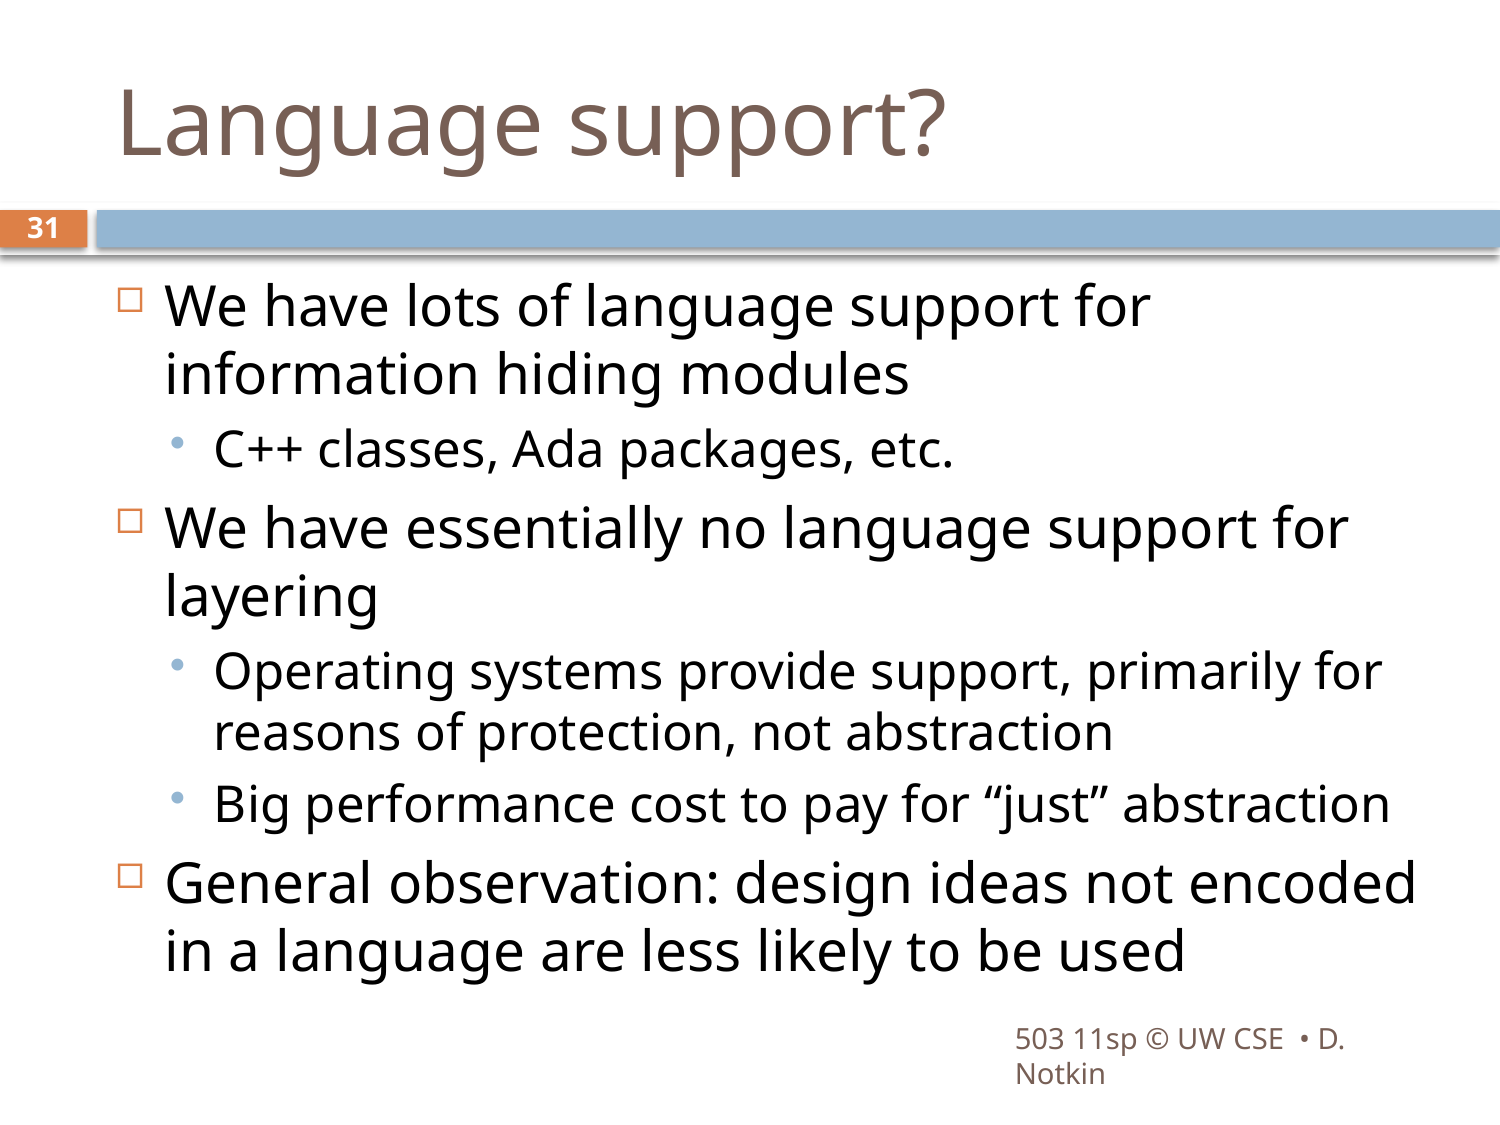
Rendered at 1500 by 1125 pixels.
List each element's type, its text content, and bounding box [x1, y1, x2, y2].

slide_number 31 [0, 208, 88, 249]
title Language support? [100, 37, 1438, 200]
list We have lots of language support for information hiding modules C++ classes, Ada packages, etc. We have essentially no language support for layering Operating systems provide support, primarily for reasons of protection, not abstraction Big performance cost to pay for “just” abstraction General observation: design ideas not encoded in a language are less likely to be used [100, 262, 1438, 1005]
slide_number 503 11sp © UW CSE • D. Notkin [999, 1025, 1438, 1085]
